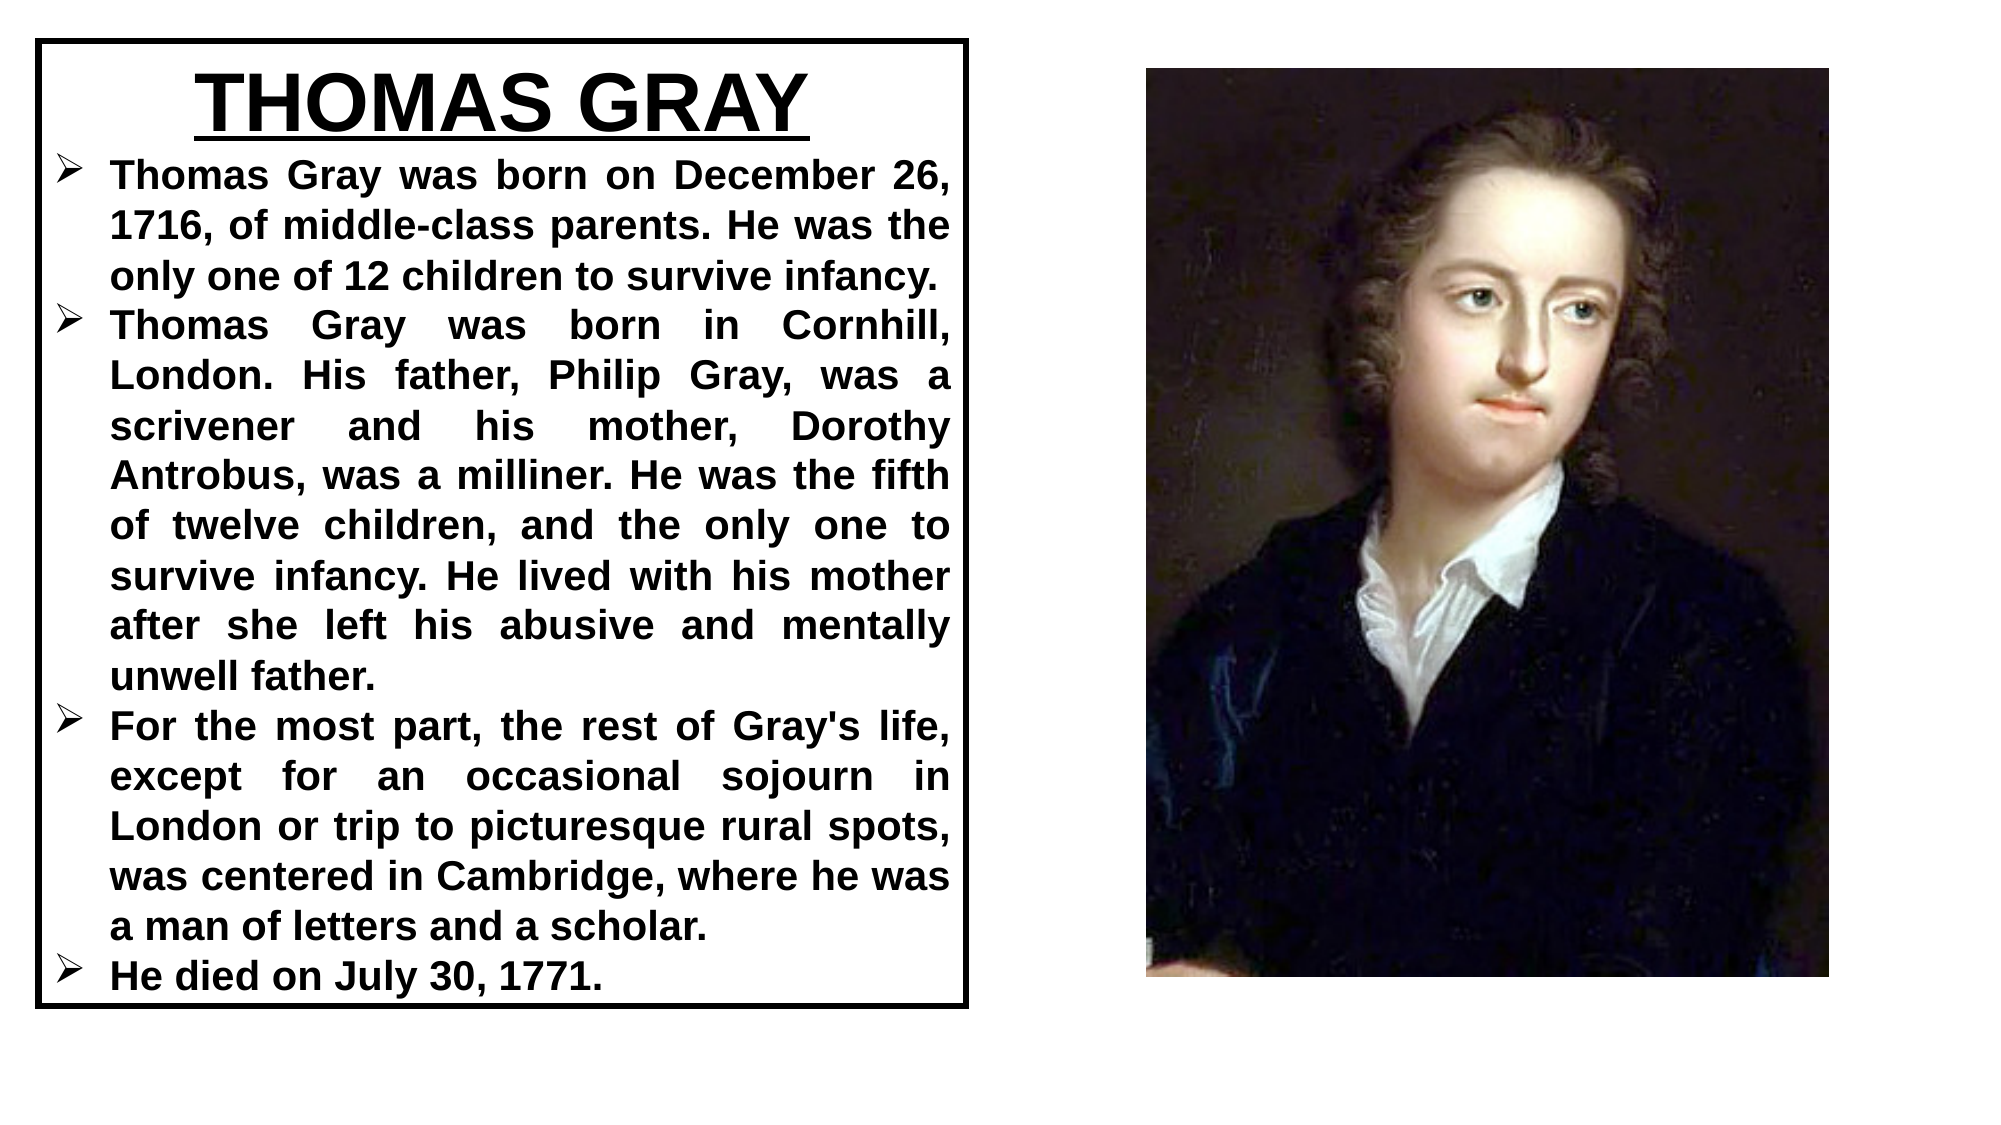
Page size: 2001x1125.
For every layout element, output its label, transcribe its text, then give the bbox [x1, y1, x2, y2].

picture [1146, 68, 1829, 977]
text_box THOMAS GRAY Thomas Gray was born on December 26, 1716, of middle-class parents. He was the only one of 12 children to survive infancy. Thomas Gray was born in Cornhill, London. His father, Philip Gray, was a scrivener and his mother, Dorothy Antrobus, was a milliner. He was the fifth of twelve children, and the only one to survive infancy. He lived with his mother after she left his abusive and mentally unwell father. For the most part, the rest of Gray's life, except for an occasional sojourn in London or trip to picturesque rural spots, was centered in Cambridge, where he was a man of letters and a scholar. He died on July 30, 1771. [38, 40, 967, 1007]
